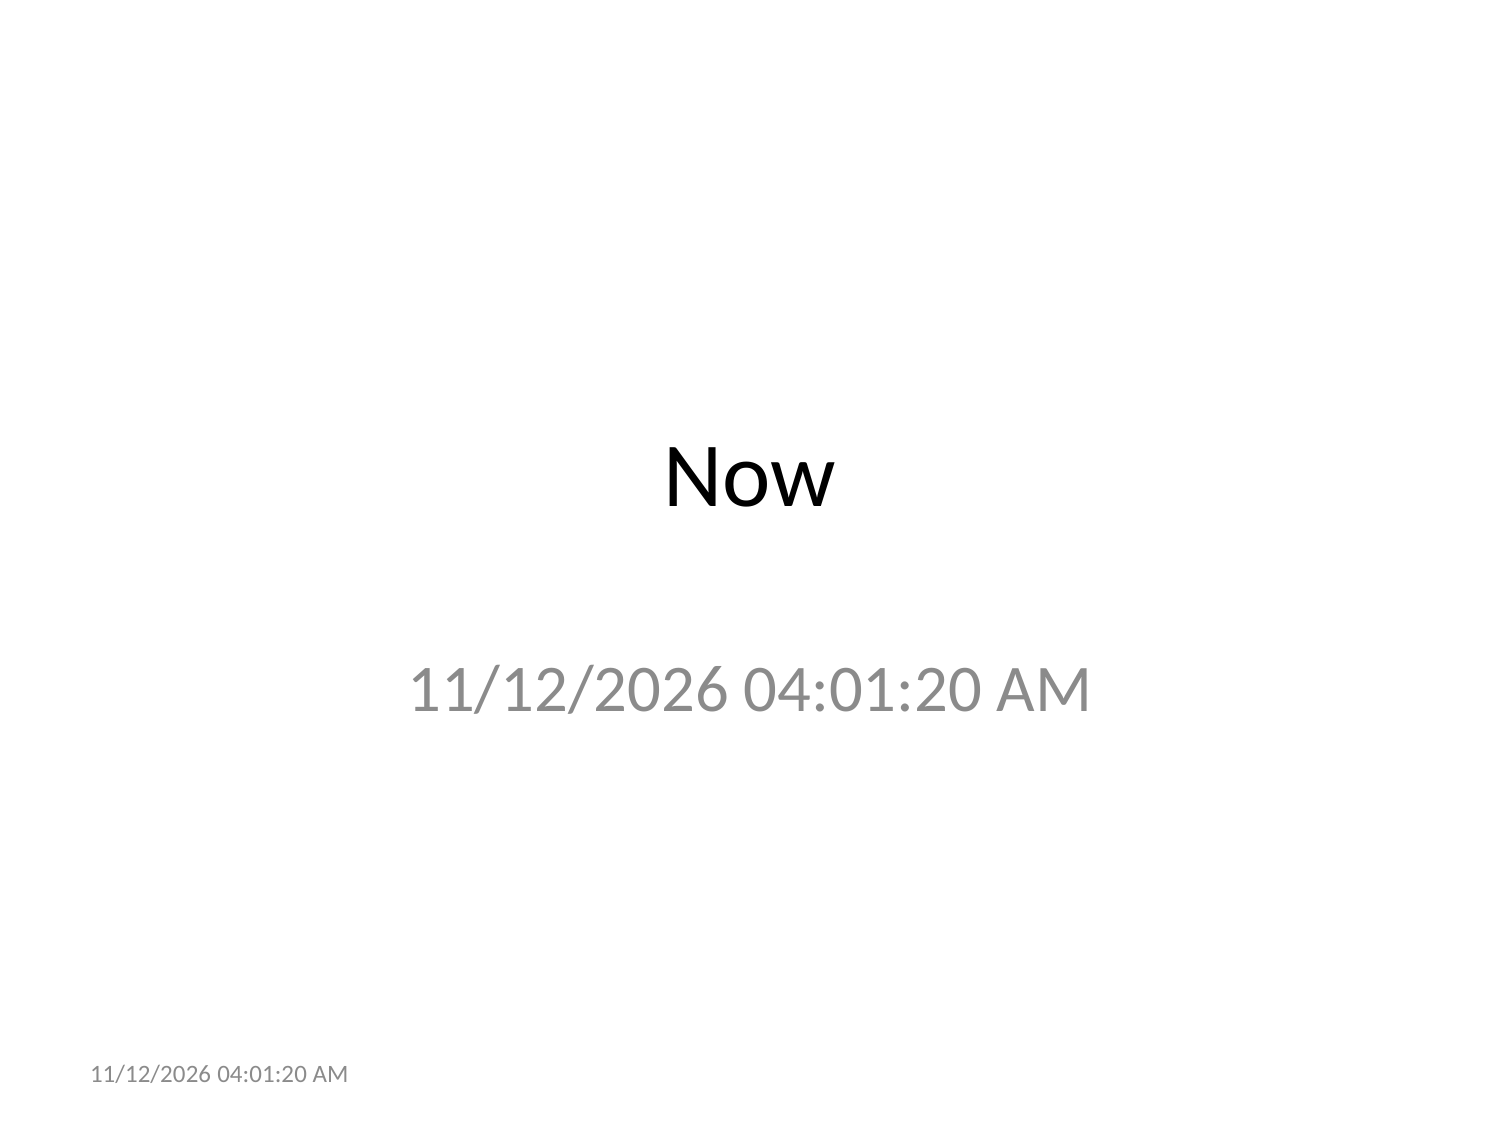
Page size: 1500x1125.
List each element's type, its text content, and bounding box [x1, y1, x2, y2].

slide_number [75, 1042, 425, 1103]
title Now [112, 349, 1388, 591]
subtitle 2011-12-19 10:20:04 AM [225, 637, 1275, 925]
